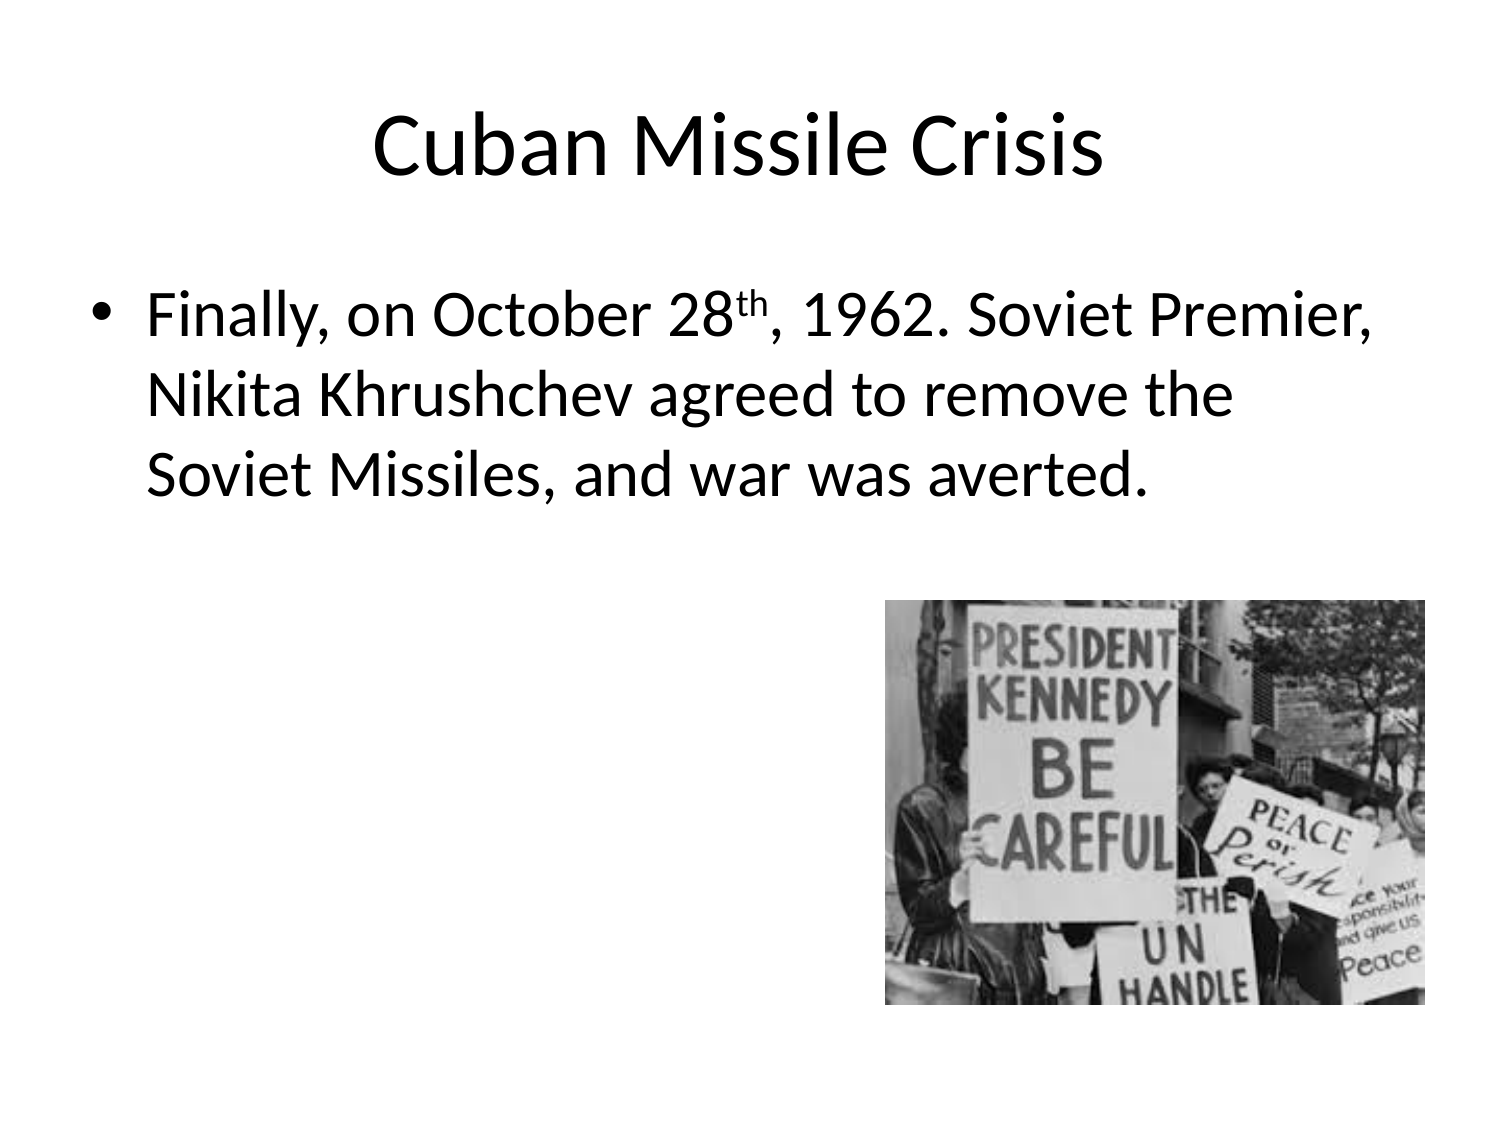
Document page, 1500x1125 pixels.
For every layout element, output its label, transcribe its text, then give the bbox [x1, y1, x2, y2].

picture [885, 600, 1426, 1006]
list Finally, on October 28th, 1962. Soviet Premier, Nikita Khrushchev agreed to remove the Soviet Missiles, and war was averted. [75, 262, 1425, 1005]
title Cuban Missile Crisis [75, 45, 1425, 233]
